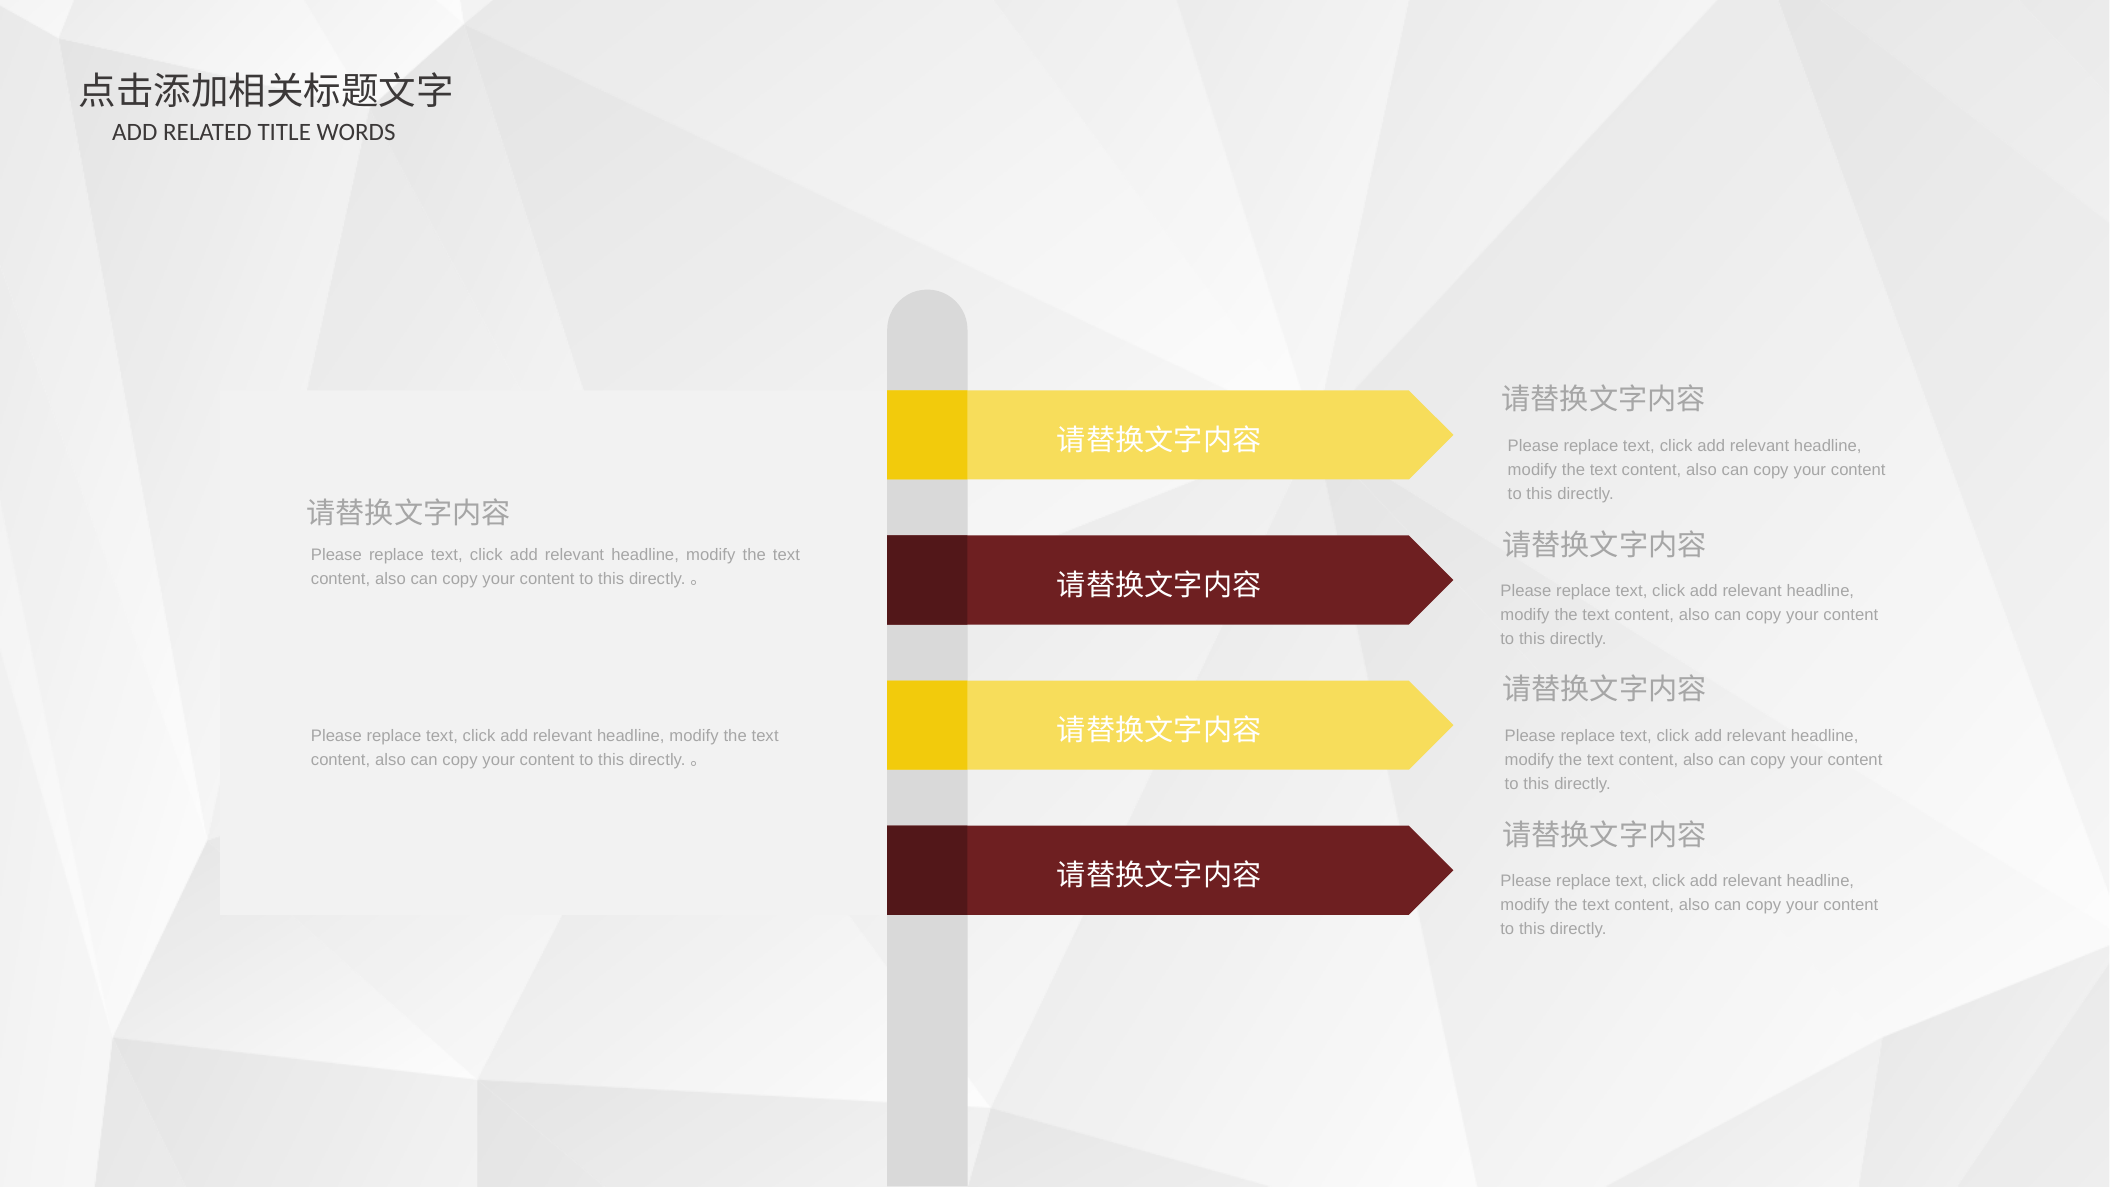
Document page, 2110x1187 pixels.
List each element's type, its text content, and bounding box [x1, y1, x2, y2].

text_box [887, 770, 969, 825]
picture [0, 0, 2110, 1187]
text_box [887, 680, 1454, 770]
text_box 点击添加相关标题文字 [62, 59, 470, 121]
text_box [886, 915, 969, 1187]
text_box ADD RELATED TITLE WORDS [96, 107, 413, 154]
text_box [887, 625, 969, 680]
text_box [1485, 366, 1903, 510]
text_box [887, 390, 1454, 480]
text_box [887, 535, 1454, 625]
text_box [886, 288, 969, 390]
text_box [220, 390, 887, 915]
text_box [1485, 801, 1896, 945]
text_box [1485, 656, 1900, 800]
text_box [1485, 511, 1896, 655]
text_box [887, 480, 969, 535]
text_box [887, 825, 1454, 915]
